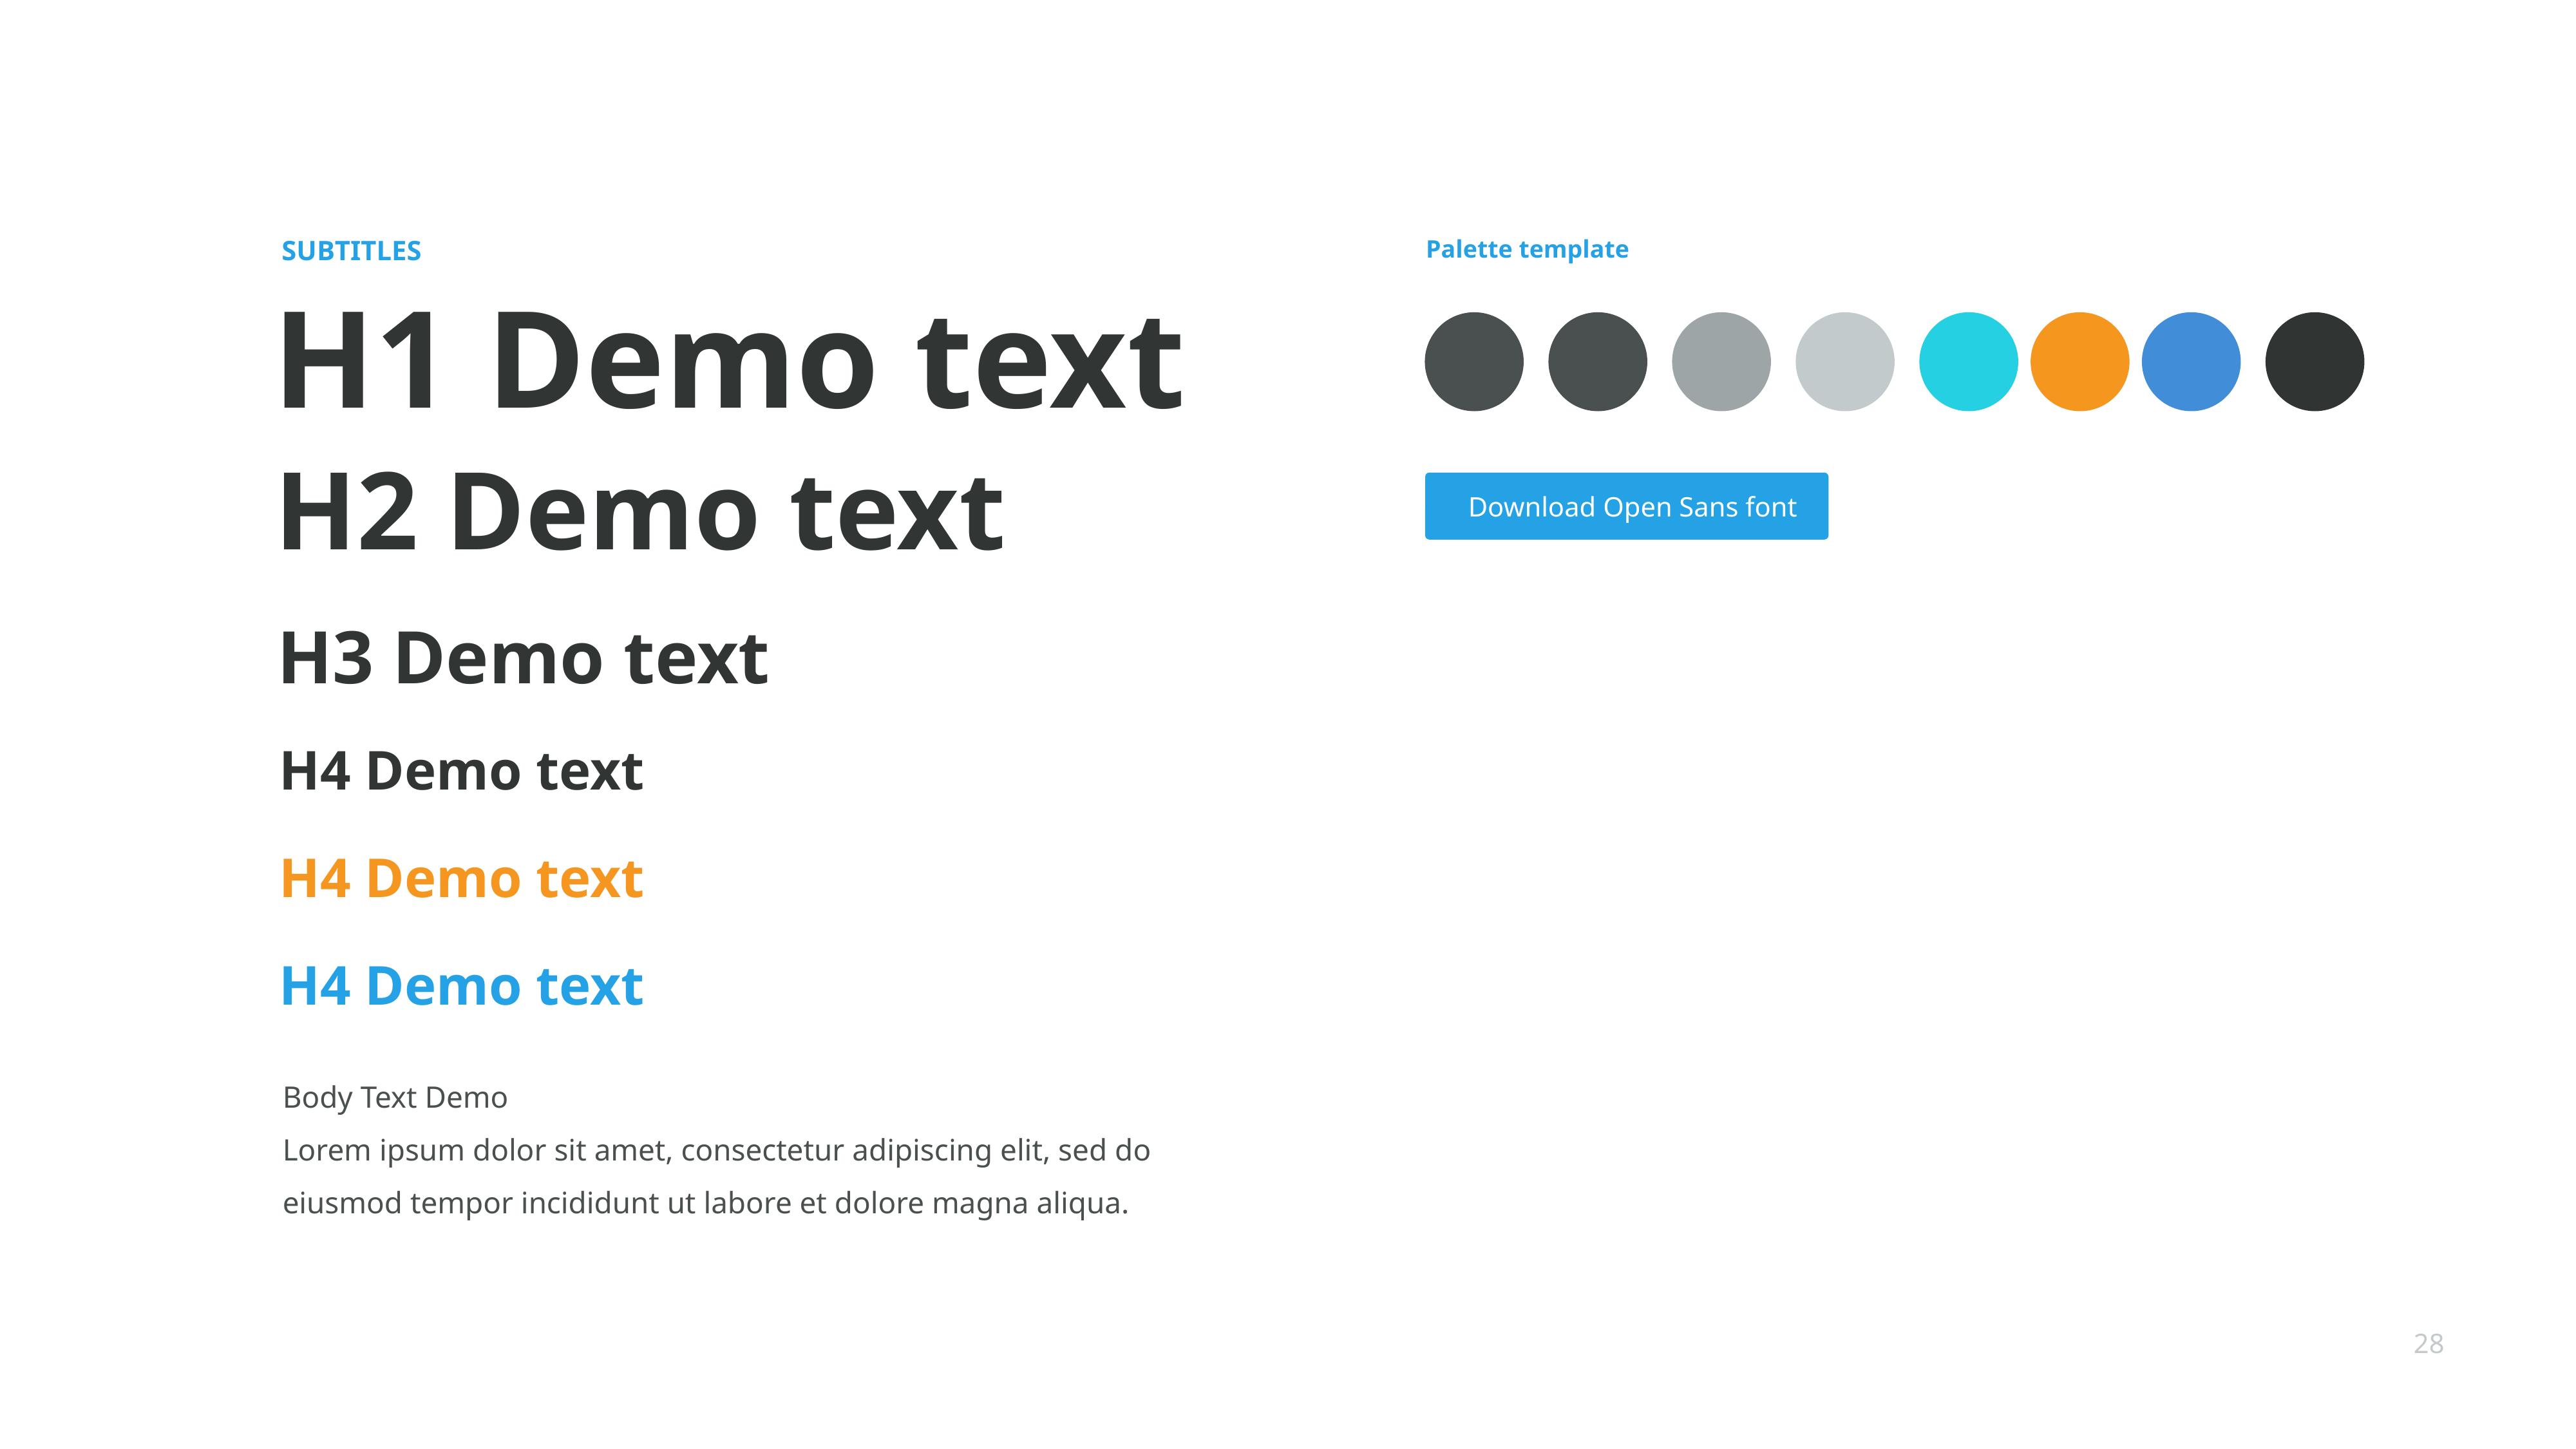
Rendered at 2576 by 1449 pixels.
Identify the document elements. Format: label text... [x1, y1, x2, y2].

text_box [1425, 312, 1524, 412]
text_box SUBTITLES [278, 229, 869, 269]
text_box Body Text Demo Lorem ipsum dolor sit amet, consectetur adipiscing elit, sed do eiusmod tempor incididunt ut labore et dolore magna aliqua. [273, 1056, 1161, 1225]
text_box H4 Demo text [275, 947, 1270, 1054]
text_box [2031, 312, 2130, 412]
text_box [1672, 312, 1771, 412]
text_box [1548, 312, 1647, 412]
text_box [2141, 312, 2241, 412]
text_box [1795, 312, 1895, 412]
text_box Palette template [1421, 229, 2013, 267]
text_box [1919, 312, 2018, 412]
text_box H3 Demo text [273, 607, 1270, 714]
text_box H1 Demo text [268, 269, 1265, 437]
text_box H2 Demo text [270, 438, 1267, 606]
text_box [2265, 312, 2365, 412]
text_box H4 Demo text [275, 732, 1272, 838]
text_box Download Open Sans font [1425, 472, 1829, 540]
text_box 28 [2382, 1322, 2477, 1368]
text_box H4 Demo text [275, 839, 1270, 946]
